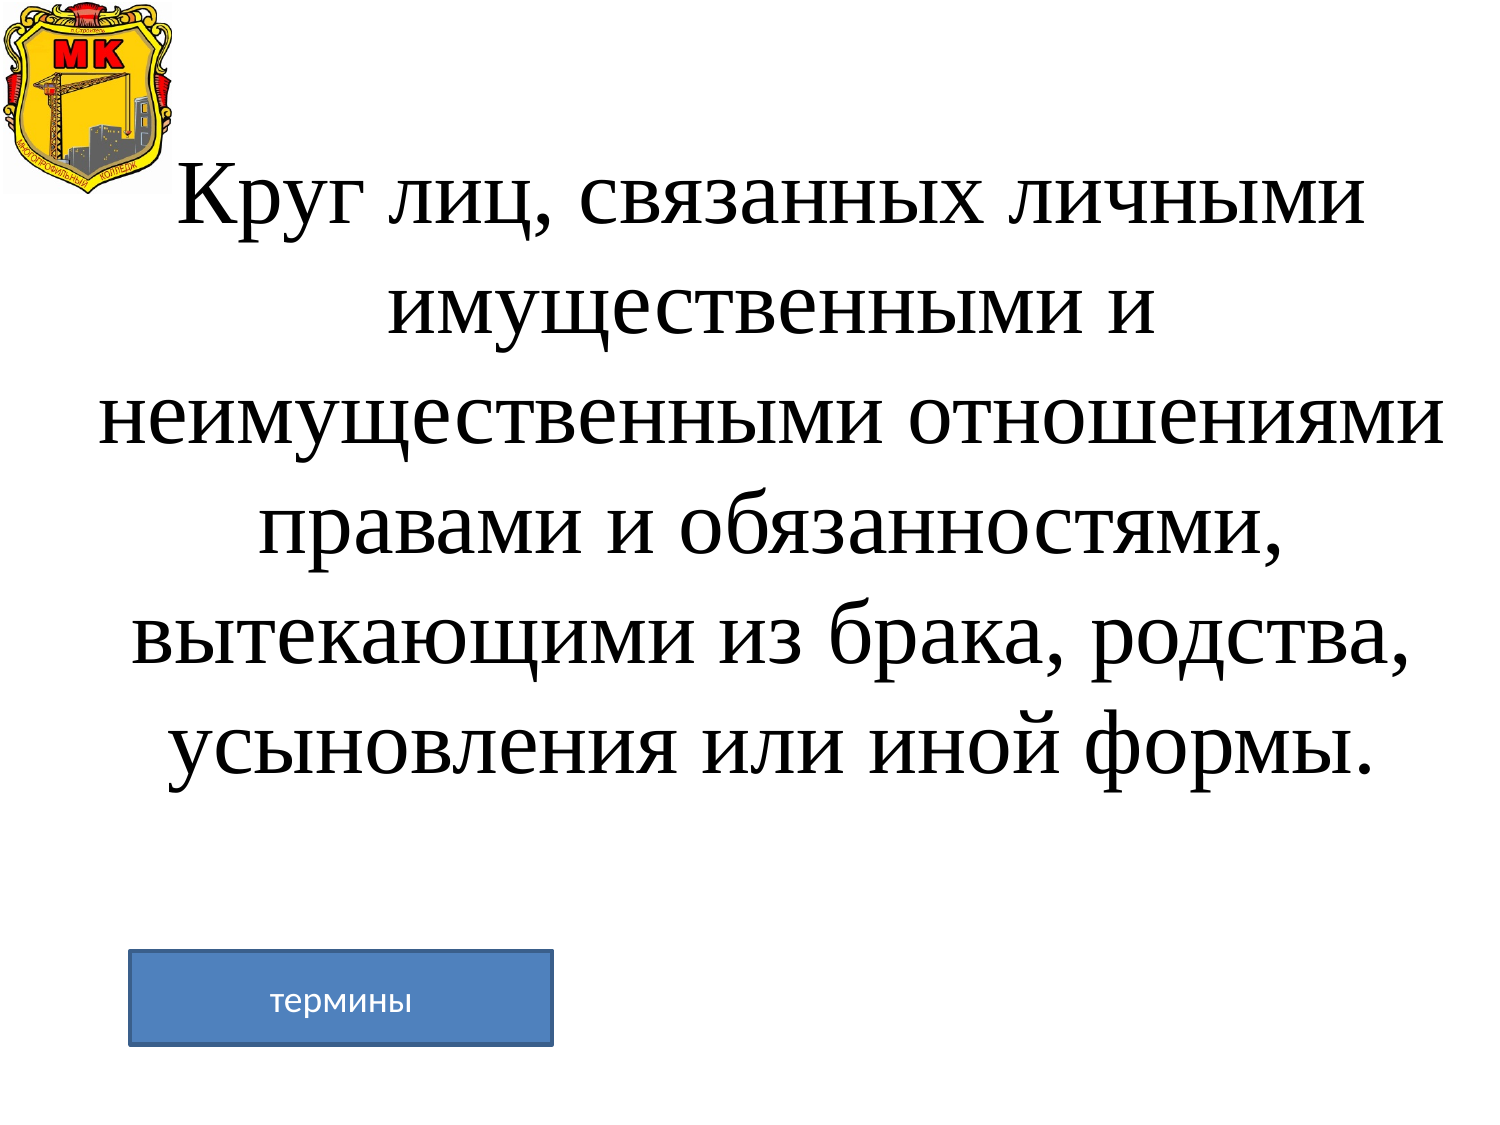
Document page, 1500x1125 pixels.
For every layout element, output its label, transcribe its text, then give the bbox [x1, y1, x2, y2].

title Круг лиц, связанных личными имущественными и неимущественными отношениями правами и обязанностями, вытекающими из брака, родства, усыновления или иной формы. [75, 42, 1471, 882]
picture [3, 2, 172, 194]
text_box термины [128, 949, 554, 1047]
